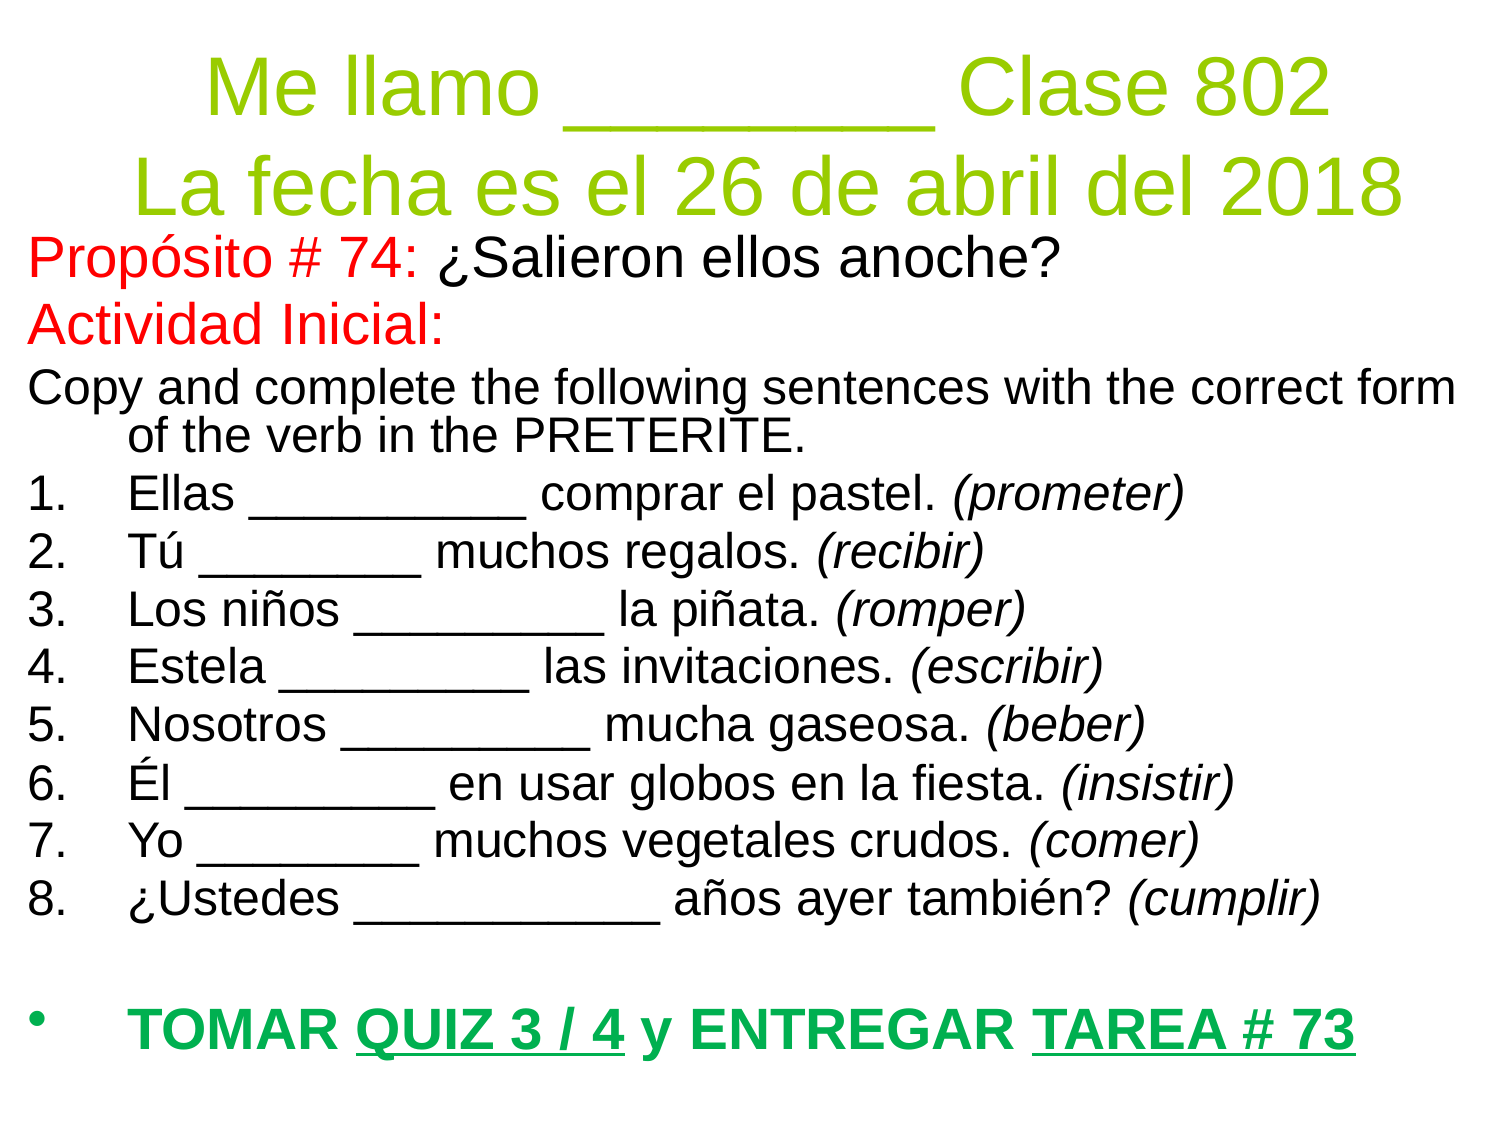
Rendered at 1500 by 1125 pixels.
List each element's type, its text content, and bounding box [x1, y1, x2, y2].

text_box Propósito # 74: ¿Salieron ellos anoche? Actividad Inicial: Copy and complete the following sentences with the correct form of the verb in the PRETERITE. Ellas __________ comprar el pastel. (prometer) Tú ________ muchos regalos. (recibir) Los niños _________ la piñata. (romper) Estela _________ las invitaciones. (escribir) Nosotros _________ mucha gaseosa. (beber) Él _________ en usar globos en la fiesta. (insistir) Yo ________ muchos vegetales crudos. (comer) ¿Ustedes ___________ años ayer también? (cumplir) TOMAR QUIZ 3 / 4 y ENTREGAR TAREA # 73 [12, 224, 1488, 1100]
text_box Me llamo ________ Clase 802 La fecha es el 26 de abril del 2018 [62, 24, 1475, 213]
